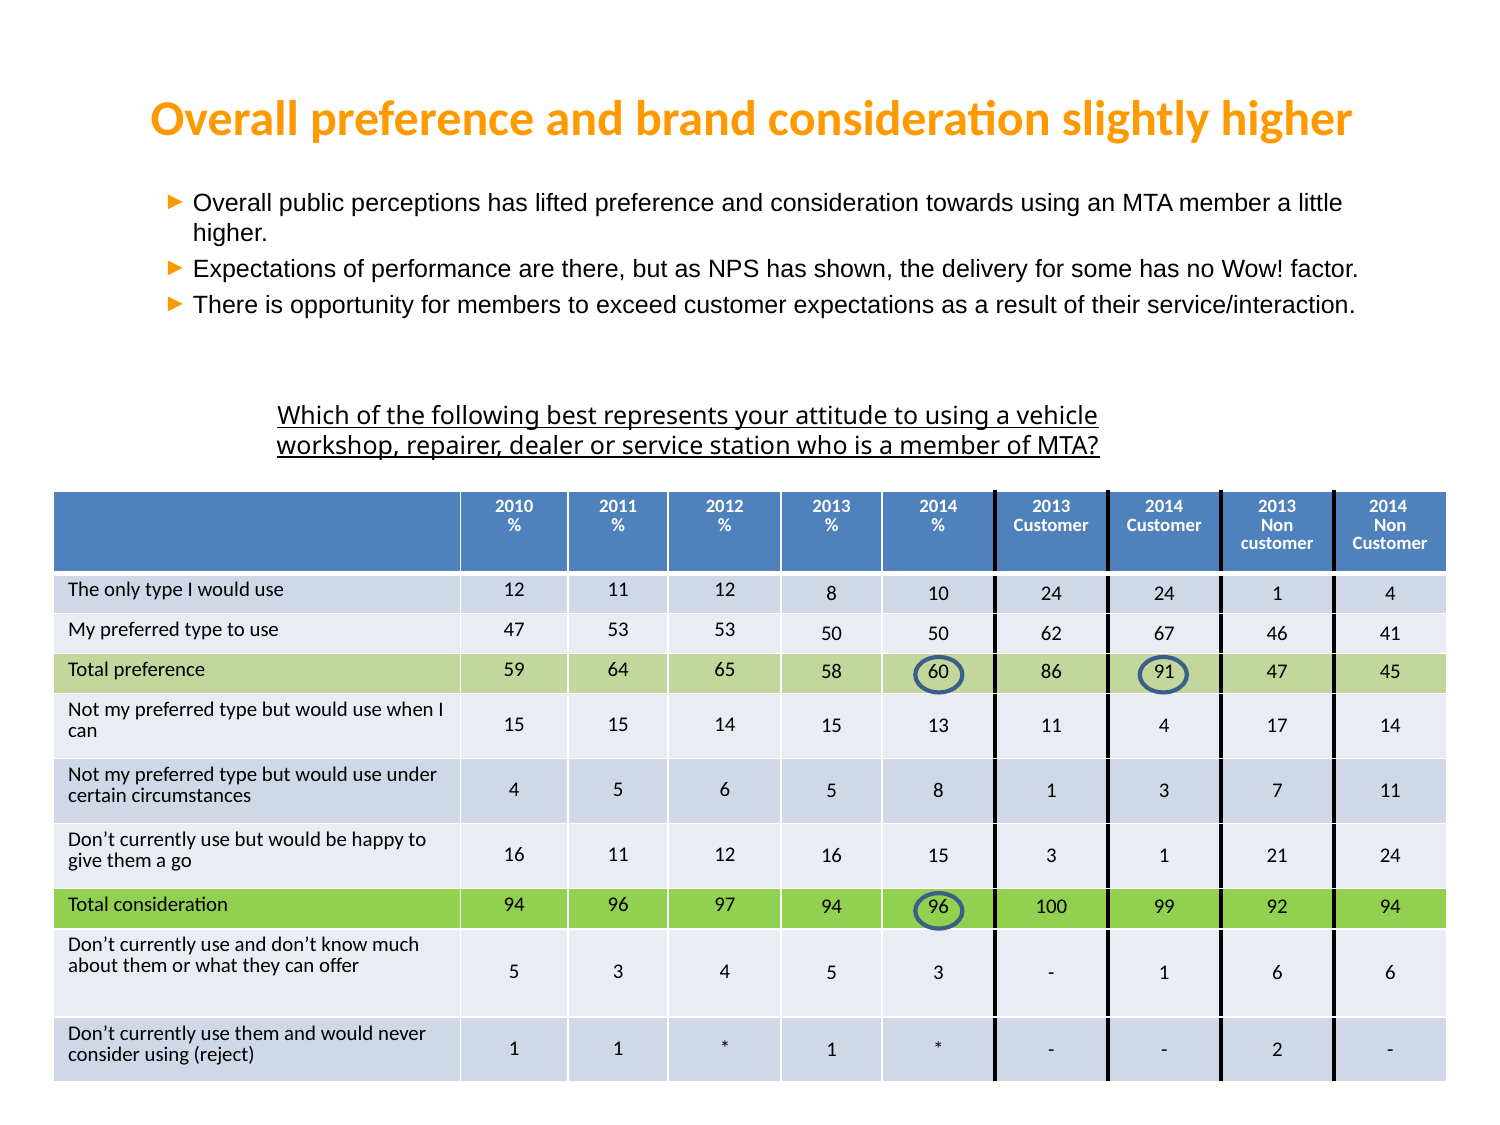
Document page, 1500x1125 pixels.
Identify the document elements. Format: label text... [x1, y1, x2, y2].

table_cell 45 [1336, 654, 1446, 693]
table_cell 50 [782, 614, 881, 653]
table_cell 10 [883, 576, 993, 613]
table_cell 5 [569, 759, 667, 823]
text_box Which of the following best represents your attitude to using a vehicle workshop, repairer, dealer or service station who is a member of MTA? [218, 392, 1158, 467]
table_cell 11 [569, 824, 667, 888]
table_cell 1 [782, 1018, 881, 1081]
table_cell 91 [1166, 654, 1219, 693]
table_cell 58 [782, 654, 881, 693]
table_cell 47 [461, 614, 567, 653]
table_cell - [997, 1018, 1106, 1081]
table_cell - [1336, 1018, 1446, 1081]
table_cell 99 [1110, 889, 1219, 928]
table_cell Don’t currently use and don’t know much about them or what they can offer [54, 930, 460, 1016]
table_cell 11 [997, 694, 1106, 758]
table_header 2014 Non Customer [1336, 492, 1446, 571]
table_cell 12 [669, 824, 780, 888]
table_header 2014 % [883, 492, 993, 571]
table_cell 62 [997, 614, 1106, 653]
table_cell - [997, 930, 1106, 1016]
table_header 2013 % [782, 492, 881, 571]
text_box [1137, 654, 1189, 695]
table_cell 3 [997, 824, 1106, 888]
table_cell 53 [669, 614, 780, 653]
table_cell 15 [569, 694, 667, 758]
table_cell 4 [1110, 694, 1219, 758]
table_cell * [883, 1018, 993, 1081]
table_cell 96 [883, 889, 993, 928]
table_cell Total consideration [54, 889, 460, 928]
table_cell 59 [461, 654, 567, 693]
table_cell Total preference [54, 654, 460, 693]
table_cell 94 [461, 889, 567, 928]
table_cell 60 [942, 654, 993, 693]
table_cell 96 [569, 889, 667, 928]
table_cell 5 [782, 759, 881, 823]
table_header 2010 % [461, 492, 567, 571]
table_cell 24 [1110, 576, 1219, 613]
table_header 2013 Non customer [1223, 492, 1332, 571]
table_cell Not my preferred type but would use under certain circumstances [54, 759, 460, 823]
table_cell 64 [569, 654, 667, 693]
table_header 2012 % [669, 492, 780, 571]
table_cell 1 [569, 1018, 667, 1081]
table_cell 53 [569, 614, 667, 653]
table_cell 6 [1336, 930, 1446, 1016]
table_cell 94 [1336, 889, 1446, 928]
table_cell 11 [1336, 759, 1446, 823]
table_cell 4 [1336, 576, 1446, 613]
table_cell 2 [1223, 1018, 1332, 1081]
table_cell 50 [883, 614, 993, 653]
table_cell 16 [782, 824, 881, 888]
table_cell 16 [461, 824, 567, 888]
table_cell 41 [1336, 614, 1446, 653]
table_header [54, 492, 460, 571]
table_cell 11 [569, 576, 667, 613]
table_cell 4 [669, 930, 780, 1016]
title Overall preference and brand consideration slightly higher [135, 77, 1424, 149]
table_cell 13 [883, 694, 993, 758]
text_box Overall public perceptions has lifted preference and consideration towards using an MTA member a little higher. Expectations of performance are there, but as NPS has shown, the delivery for some has no Wow! factor. There is opportunity for members to exceed customer expectations as a result of their service/interaction. [148, 178, 1379, 332]
table_cell 60 [883, 654, 936, 693]
table_cell 6 [669, 759, 780, 823]
table_cell 92 [1223, 889, 1332, 928]
table_cell 6 [1223, 930, 1332, 1016]
table_cell 5 [782, 930, 881, 1016]
table_cell 7 [1223, 759, 1332, 823]
table_cell 100 [997, 889, 1106, 928]
table_cell 1 [1223, 576, 1332, 613]
table_cell 8 [782, 576, 881, 613]
table_cell 3 [1110, 759, 1219, 823]
table_cell 46 [1223, 614, 1332, 653]
table_cell 1 [997, 759, 1106, 823]
table_cell * [669, 1018, 780, 1081]
table_cell 15 [782, 694, 881, 758]
table_cell 24 [1336, 824, 1446, 888]
table_cell 91 [1110, 654, 1161, 693]
table_cell 12 [461, 576, 567, 613]
table_cell 65 [669, 654, 780, 693]
table_cell 14 [1336, 694, 1446, 758]
table_cell 1 [461, 1018, 567, 1081]
table_cell 15 [461, 694, 567, 758]
table_header 2013 Customer [997, 492, 1106, 571]
table_cell 97 [669, 889, 780, 928]
table_cell My preferred type to use [54, 614, 460, 653]
table_header 2014 Customer [1110, 492, 1219, 571]
table_cell 1 [1110, 824, 1219, 888]
table_cell Not my preferred type but would use when I can [54, 694, 460, 758]
table_cell 15 [883, 824, 993, 888]
table_cell - [1110, 1018, 1219, 1081]
table_cell 3 [569, 930, 667, 1016]
text_box [913, 654, 965, 695]
table_cell 21 [1223, 824, 1332, 888]
table_cell 1 [1110, 930, 1219, 1016]
table_cell 94 [782, 889, 881, 928]
table_cell 12 [669, 576, 780, 613]
table_cell 67 [1110, 614, 1219, 653]
table_cell 3 [883, 930, 993, 1016]
table_cell The only type I would use [54, 576, 460, 613]
table_cell 47 [1223, 654, 1332, 693]
table_cell 17 [1223, 694, 1332, 758]
picture [0, 0, 1500, 1125]
table_cell 8 [883, 759, 993, 823]
table_cell 24 [997, 576, 1106, 613]
text_box [913, 891, 965, 931]
table_cell 5 [461, 930, 567, 1016]
table_cell 86 [997, 654, 1106, 693]
table_cell Don’t currently use them and would never consider using (reject) [54, 1018, 460, 1081]
table_header 2011 % [569, 492, 667, 571]
table_cell 4 [461, 759, 567, 823]
table_cell Don’t currently use but would be happy to give them a go [54, 824, 460, 888]
table_cell 14 [669, 694, 780, 758]
